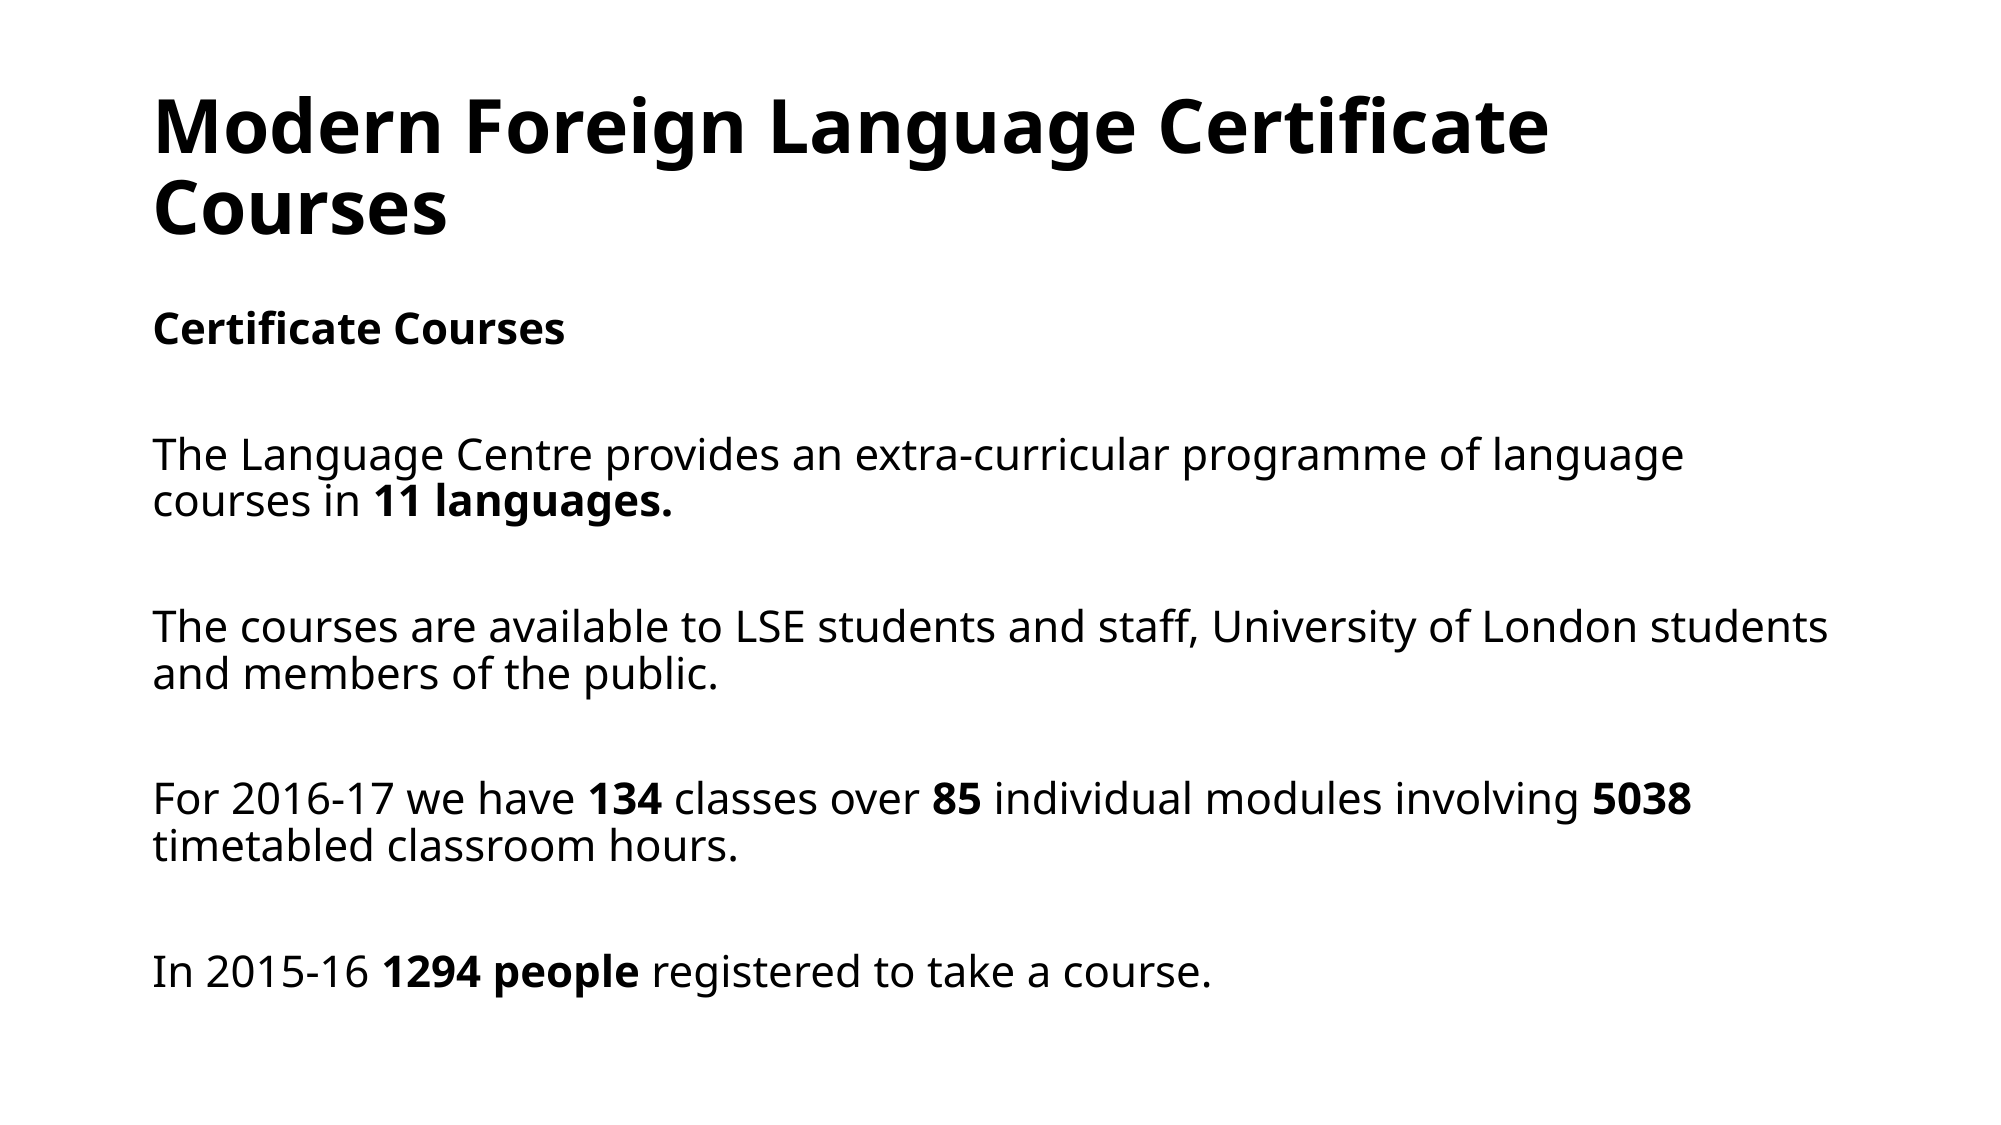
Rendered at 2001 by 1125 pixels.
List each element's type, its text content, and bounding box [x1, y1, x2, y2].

title Modern Foreign Language Certificate Courses [137, 59, 1863, 281]
list Certificate Courses The Language Centre provides an extra-curricular programme of language courses in 11 languages. The courses are available to LSE students and staff, University of London students and members of the public. For 2016-17 we have 134 classes over 85 individual modules involving 5038 timetabled classroom hours. In 2015-16 1294 people registered to take a course. [137, 299, 1863, 1014]
